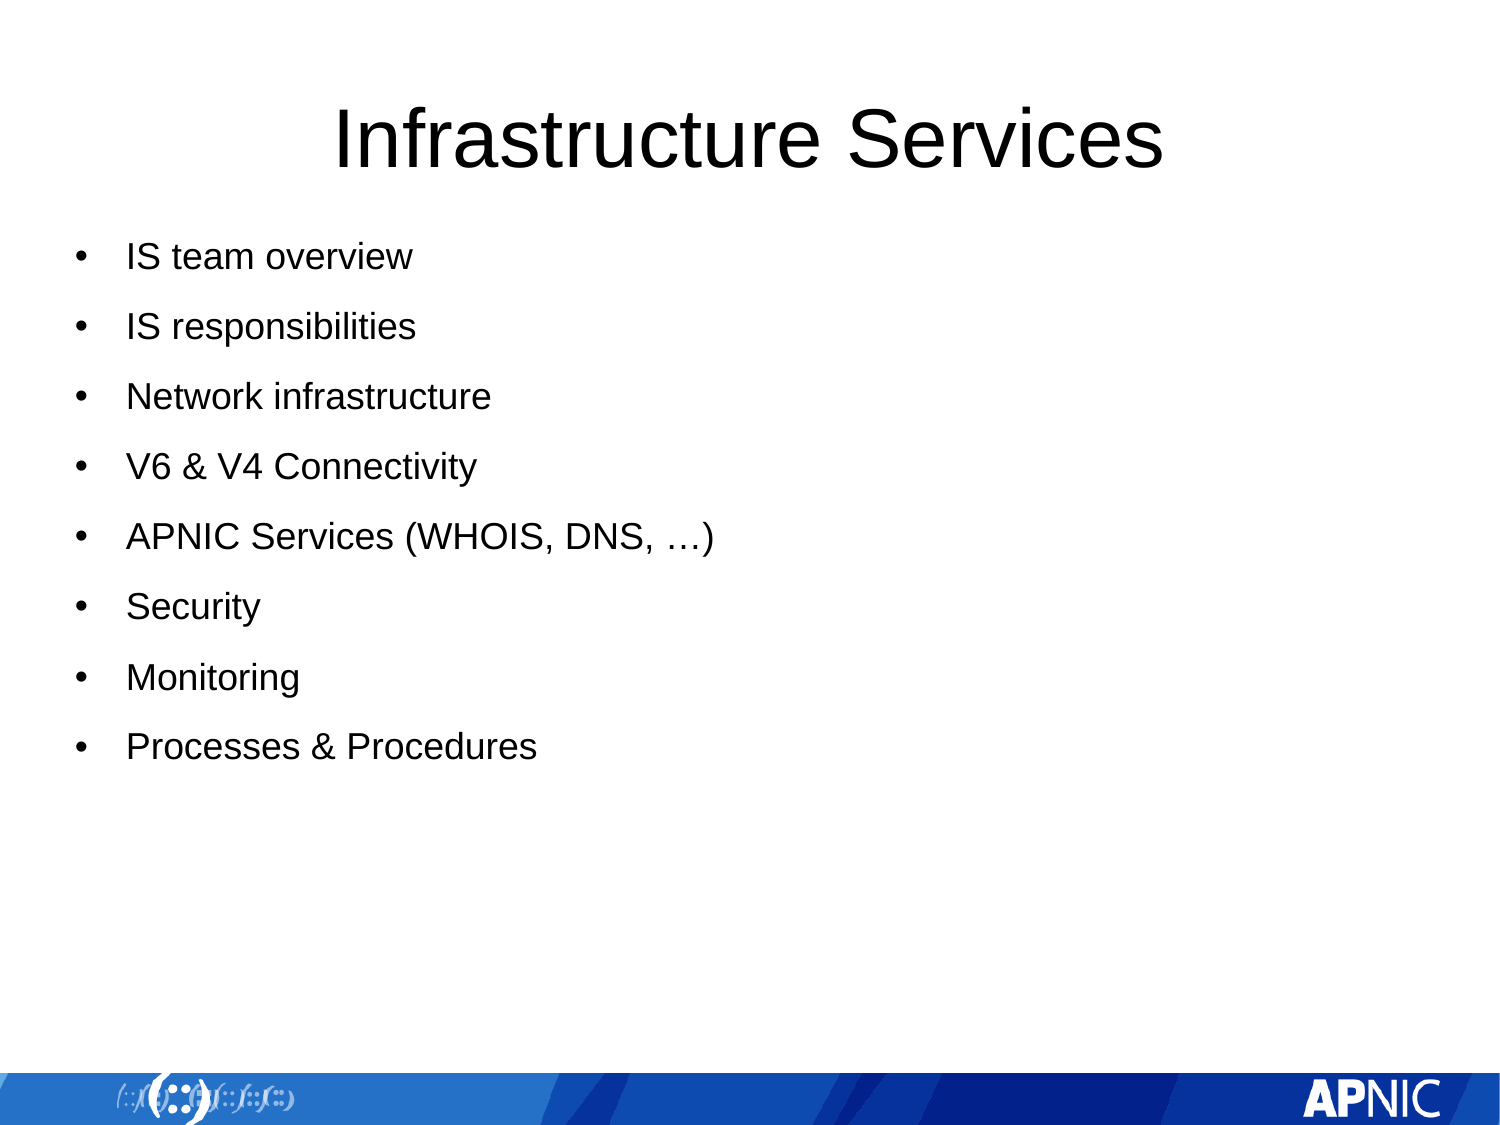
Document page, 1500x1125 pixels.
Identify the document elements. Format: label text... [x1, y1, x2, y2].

list IS team overview IS responsibilities Network infrastructure V6 & V4 Connectivity APNIC Services (WHOIS, DNS, …) Security Monitoring Processes & Procedures [74, 232, 1425, 1006]
title Infrastructure Services [74, 44, 1425, 232]
picture [0, 1069, 1500, 1125]
